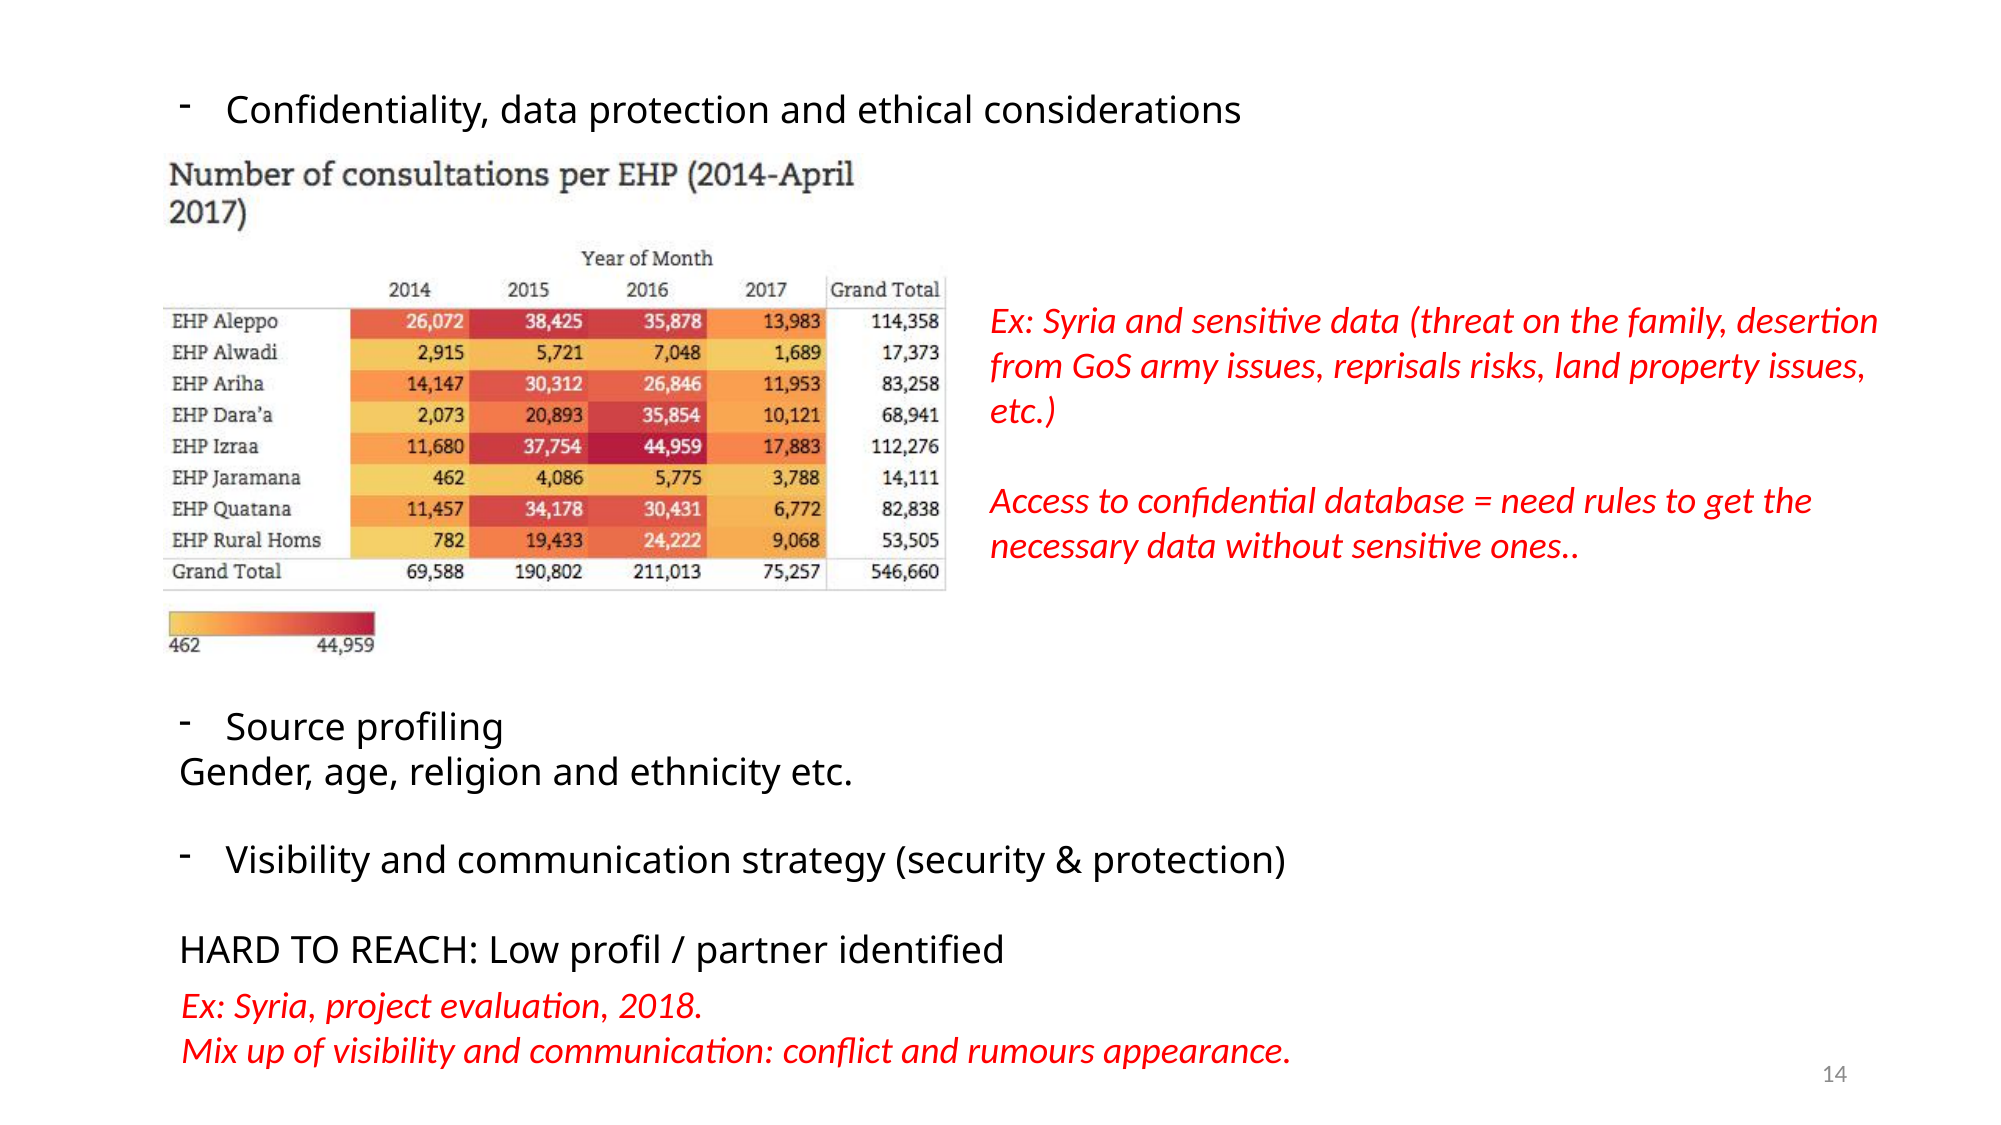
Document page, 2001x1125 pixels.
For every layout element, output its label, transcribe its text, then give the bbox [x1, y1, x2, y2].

text_box Visibility and communication strategy (security & protection) HARD TO REACH: Low profil / partner identified [163, 828, 1439, 1069]
text_box Ex: Syria, project evaluation, 2018. Mix up of visibility and communication: conflict and rumours appearance. [166, 973, 1309, 1078]
slide_number 14 [1412, 1042, 1863, 1103]
picture [163, 153, 948, 660]
text_box Source profiling Gender, age, religion and ethnicity etc. [163, 695, 1439, 828]
text_box Ex: Syria and sensitive data (threat on the family, desertion from GoS army issues, reprisals risks, land property issues, etc.) Access to confidential database = need rules to get the necessary data without sensitive ones.. [975, 288, 1902, 619]
text_box Confidentiality, data protection and ethical considerations [163, 78, 1439, 229]
